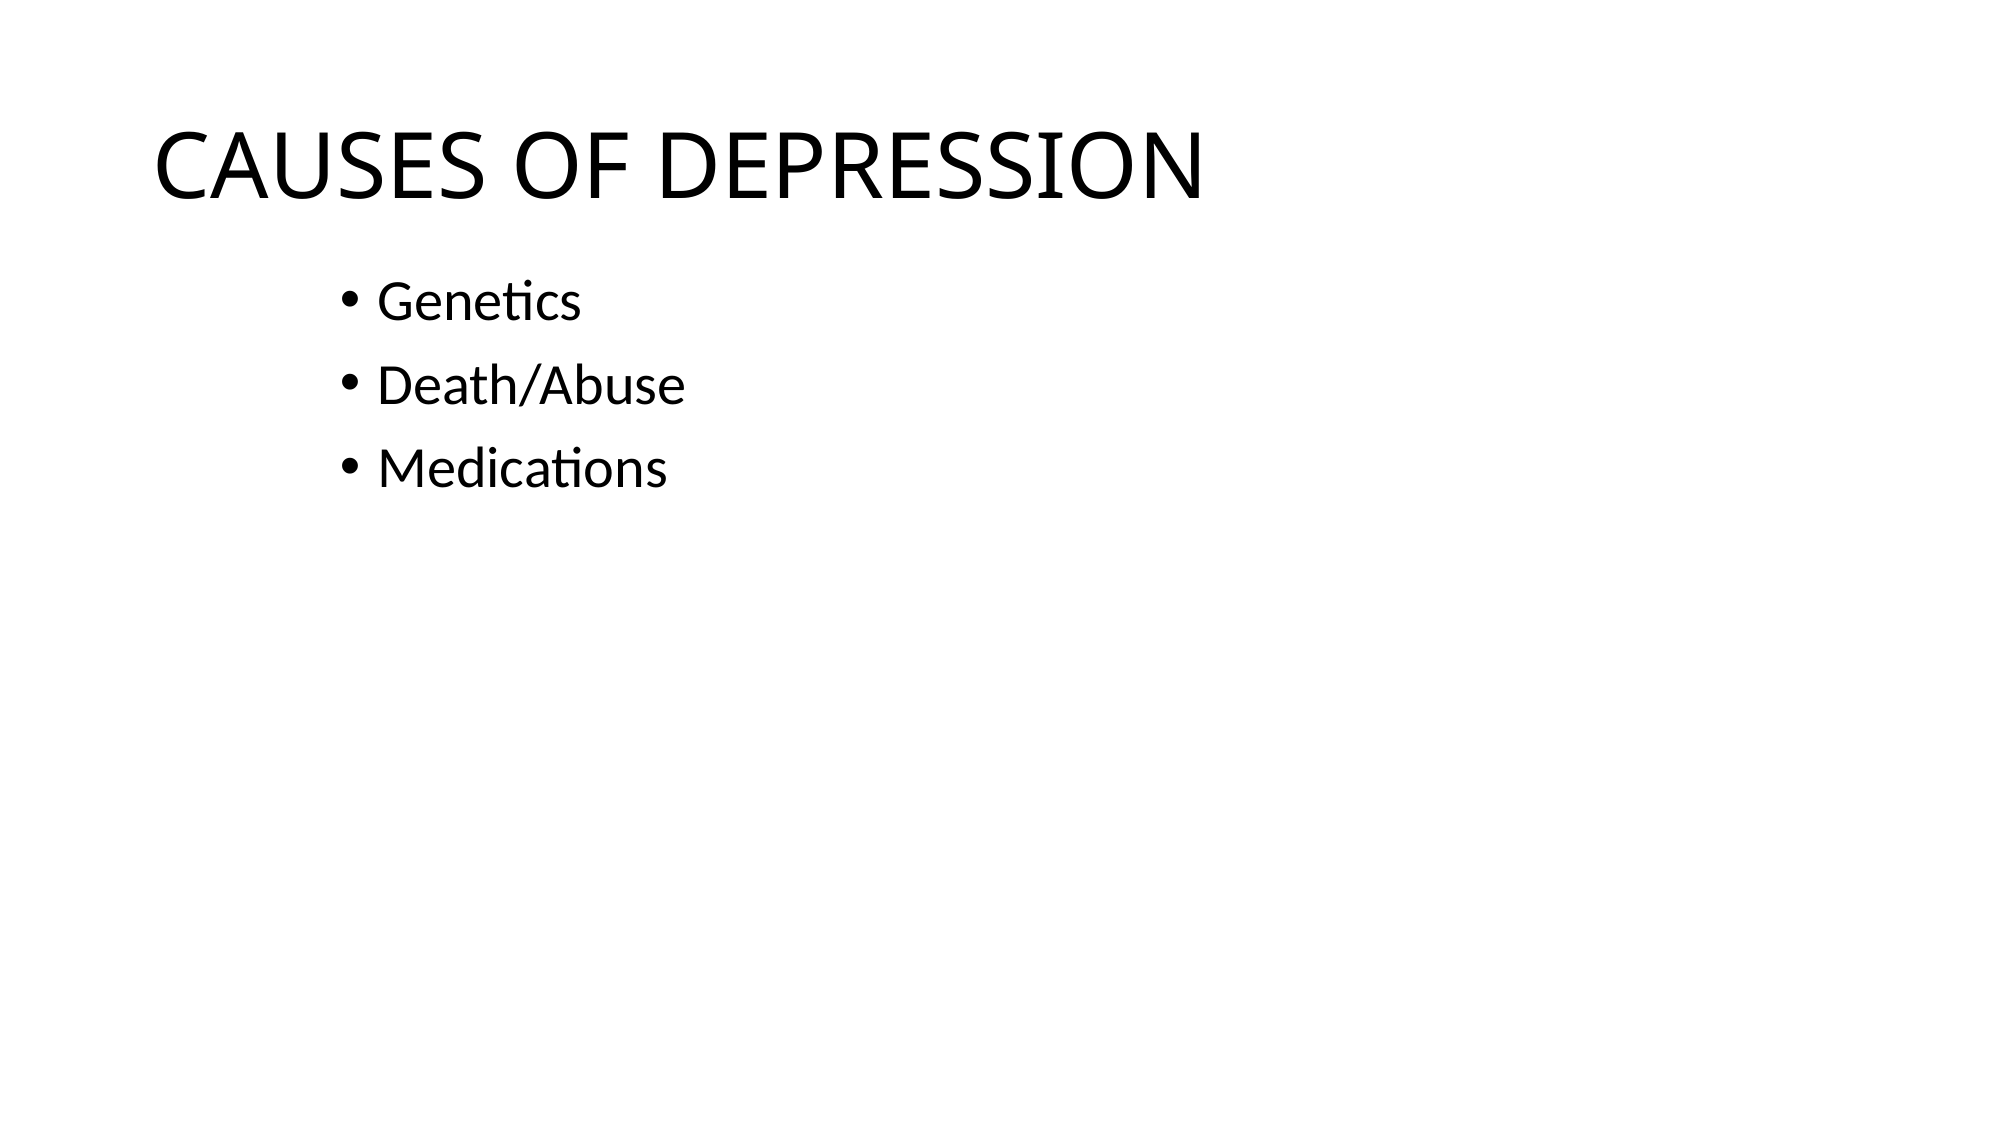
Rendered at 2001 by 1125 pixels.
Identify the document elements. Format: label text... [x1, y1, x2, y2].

list Genetics Death/Abuse Medications [324, 262, 1550, 1062]
title CAUSES OF DEPRESSION [137, 59, 1863, 278]
